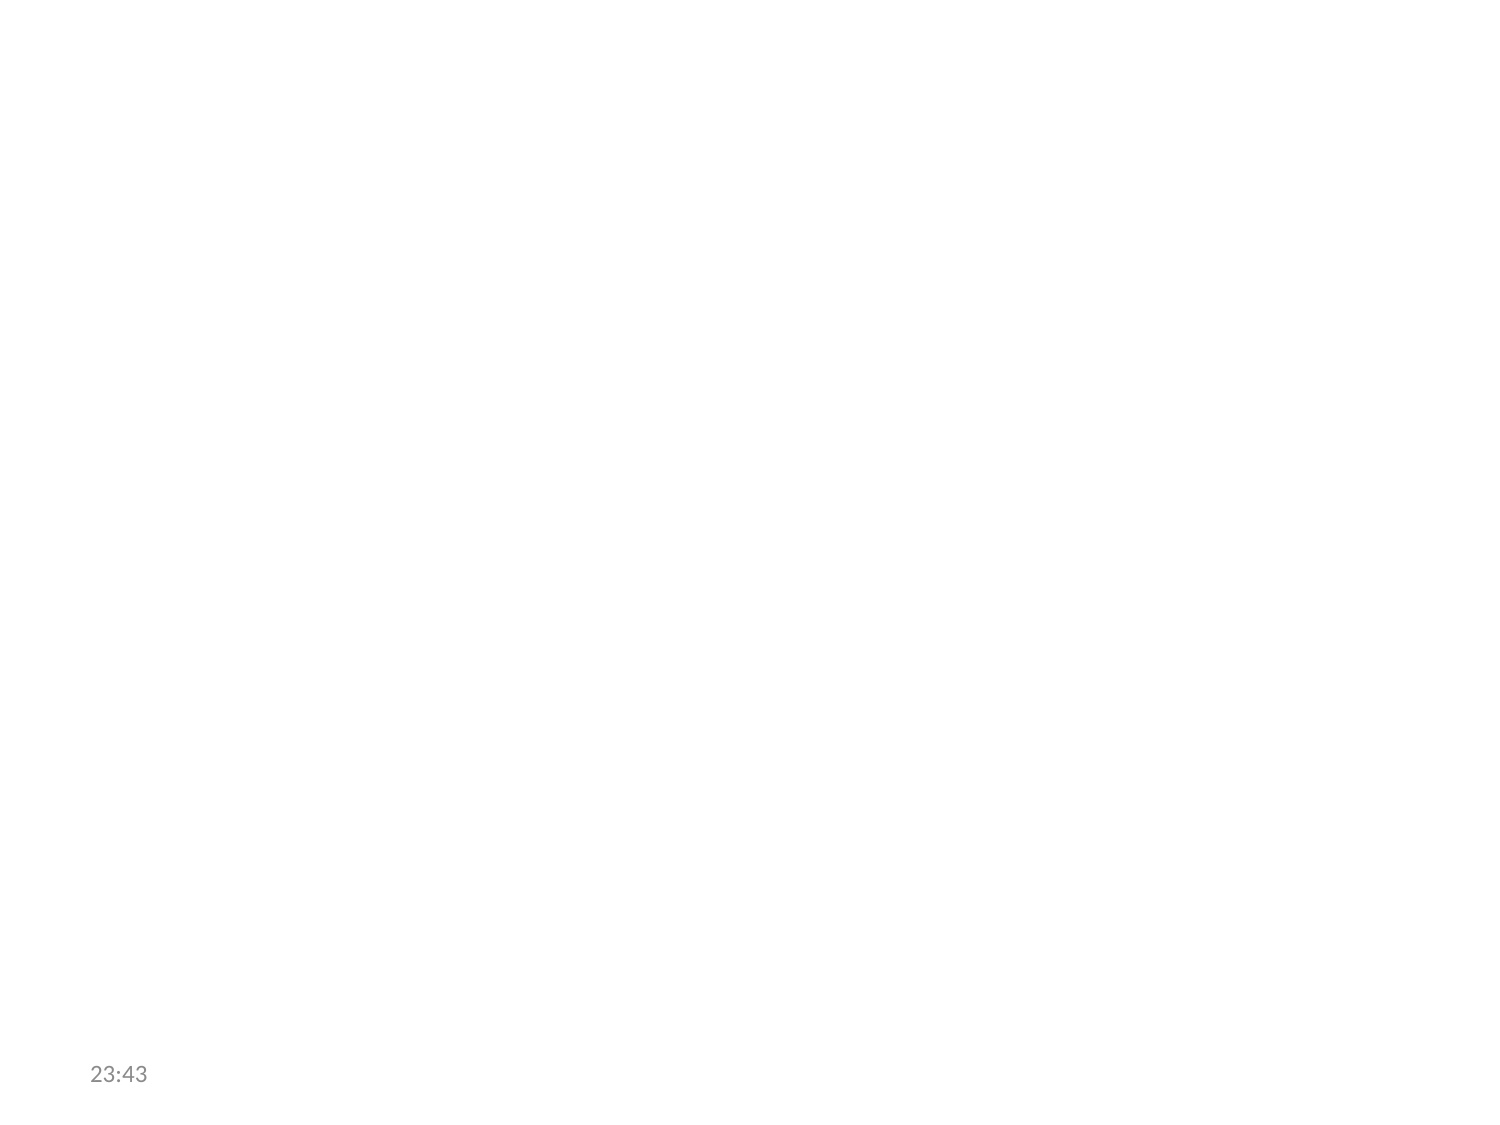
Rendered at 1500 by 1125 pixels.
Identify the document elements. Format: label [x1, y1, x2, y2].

slide_number [75, 1042, 425, 1103]
